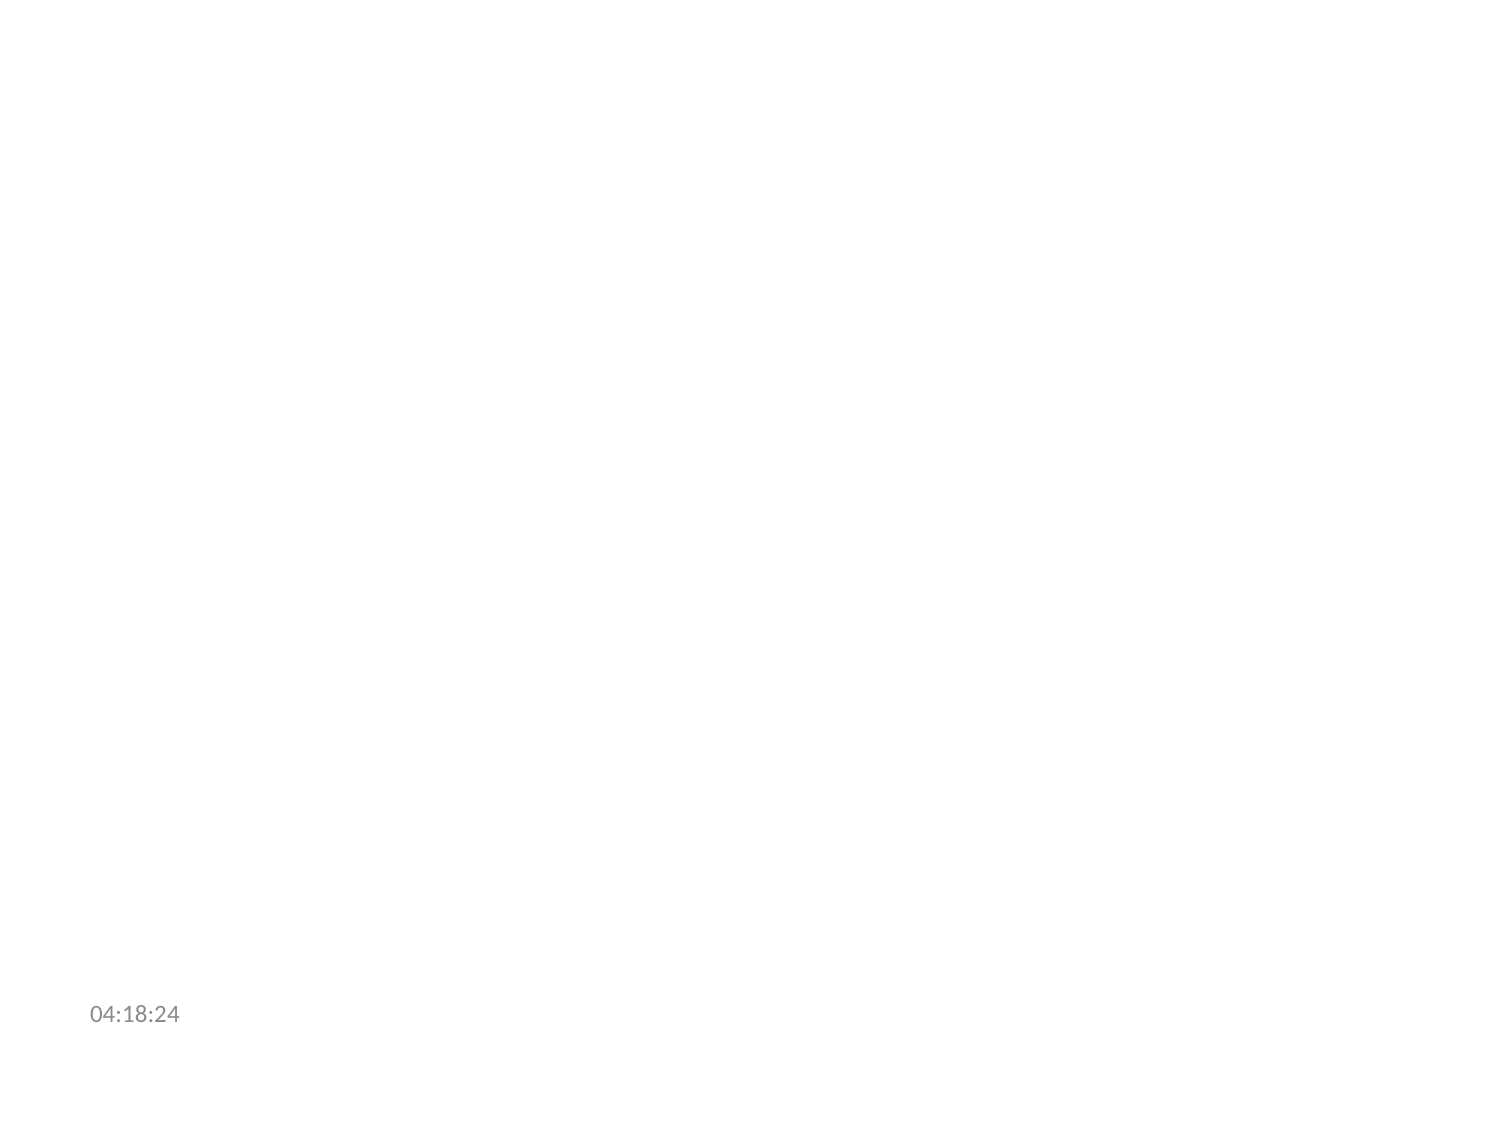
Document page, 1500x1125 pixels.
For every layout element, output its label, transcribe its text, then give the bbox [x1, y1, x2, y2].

text_box 15:35:09 [75, 982, 425, 1043]
